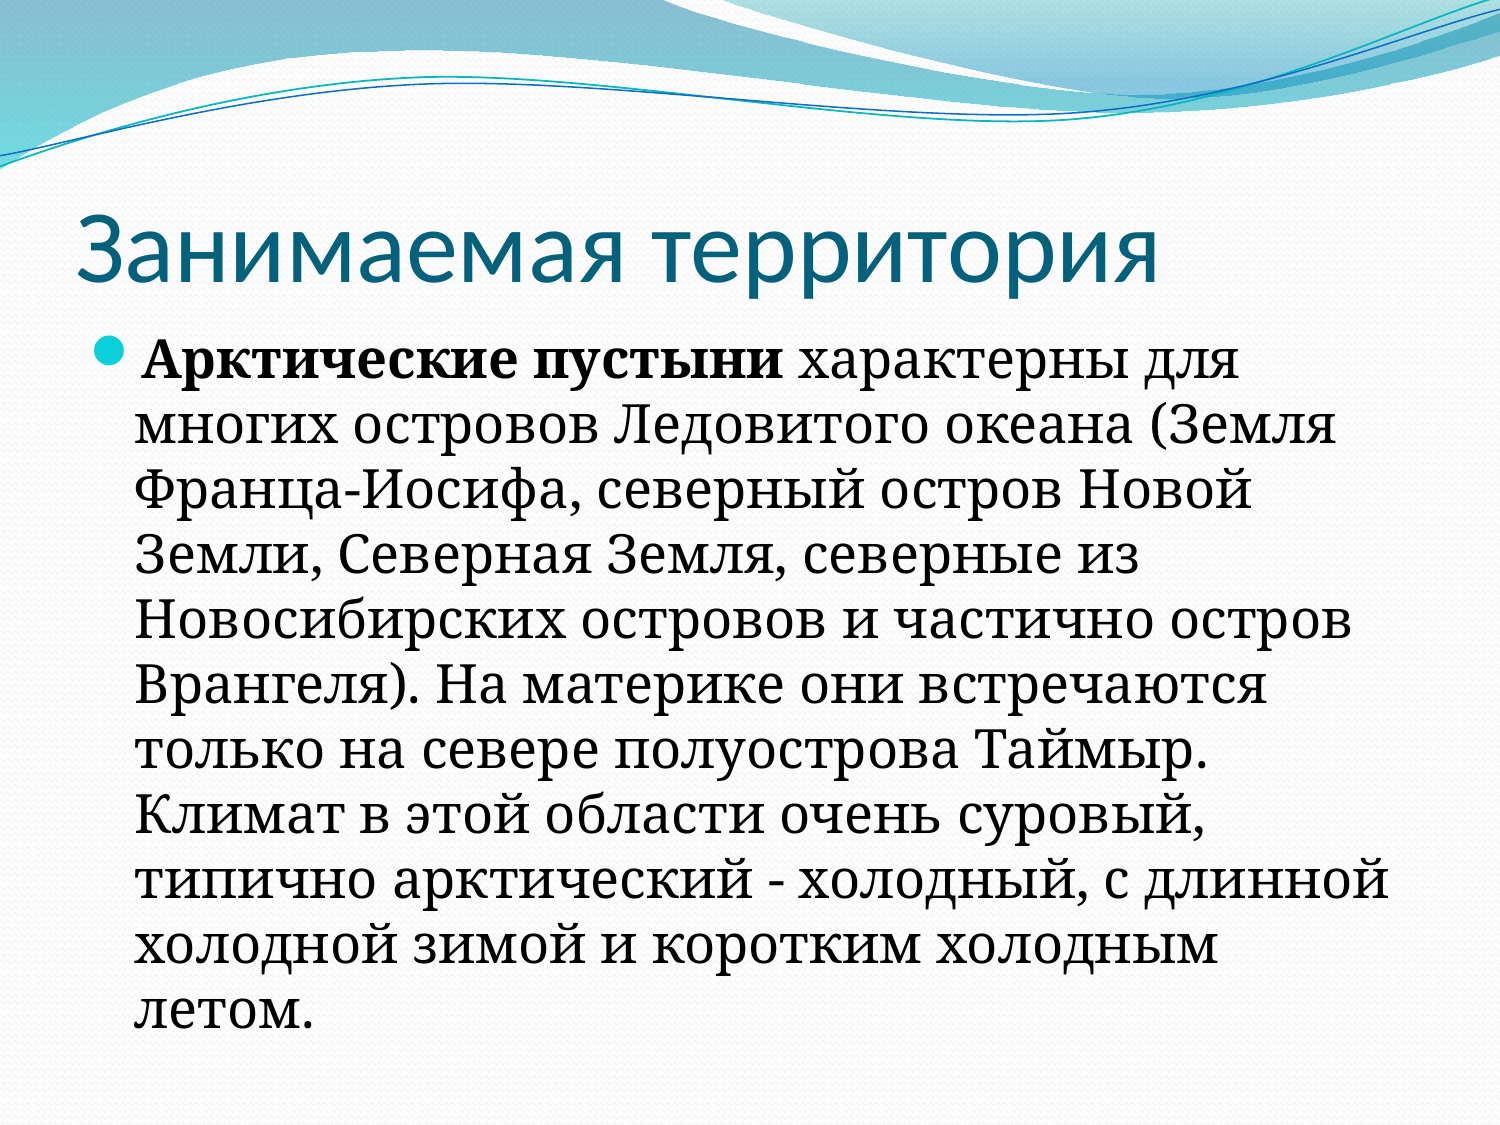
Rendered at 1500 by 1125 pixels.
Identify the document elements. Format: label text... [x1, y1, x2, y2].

title Занимаемая территория [75, 115, 1425, 303]
list Арктические пустыни характерны для многих островов Ледовитого океана (Земля Франца-Иосифа, северный остров Новой Земли, Северная Земля, северные из Новосибирских островов и частично остров Врангеля). На материке они встречаются только на севере полуострова Таймыр. Климат в этой области очень суровый, типично арктический - холодный, с длинной холодной зимой и коротким холодным летом. [75, 317, 1425, 1038]
